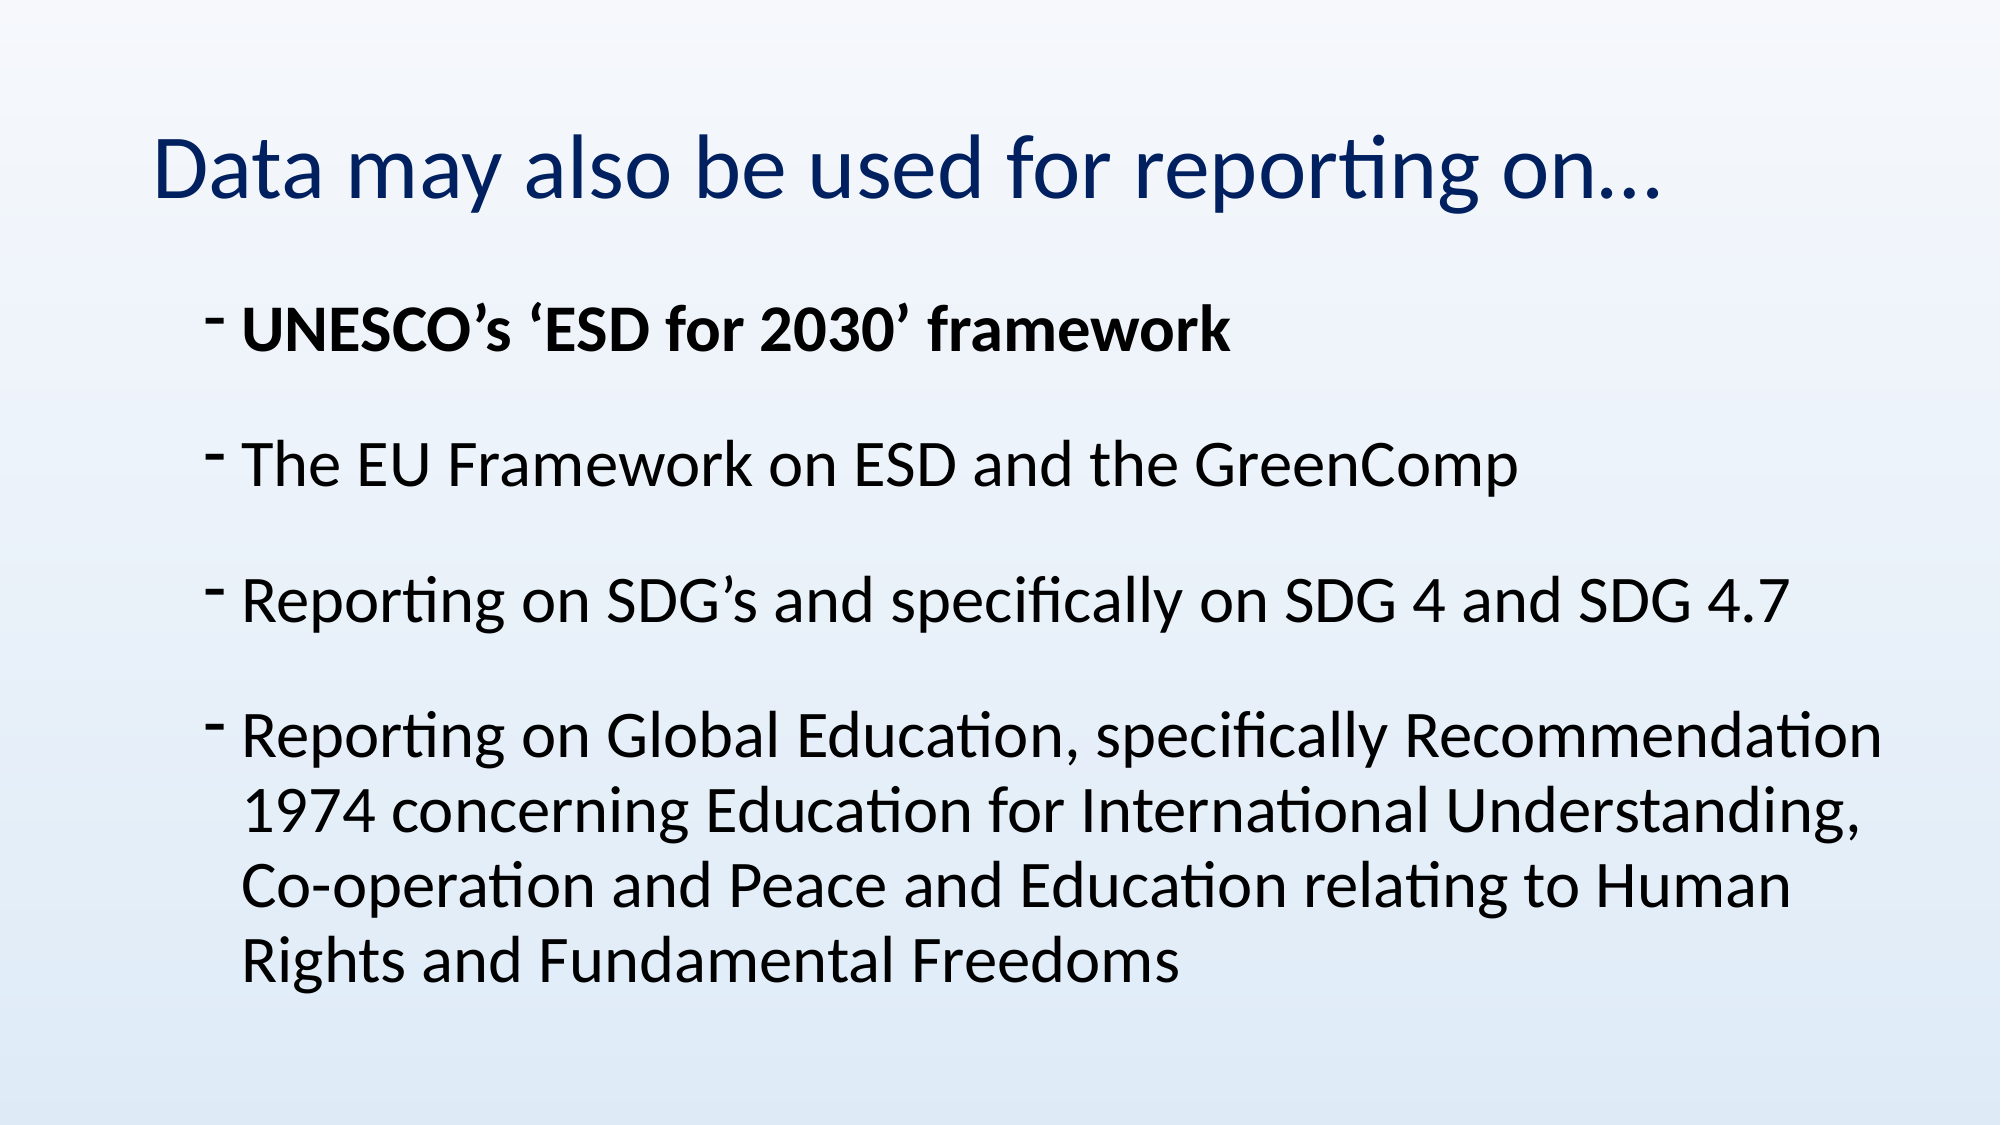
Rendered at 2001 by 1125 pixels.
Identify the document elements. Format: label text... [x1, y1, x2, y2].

title Data may also be used for reporting on… [137, 59, 1863, 278]
list UNESCO’s ‘ESD for 2030’ framework The EU Framework on ESD and the GreenComp Reporting on SDG’s and specifically on SDG 4 and SDG 4.7 Reporting on Global Education, specifically Recommendation 1974 concerning Education for International Understanding, Co-operation and Peace and Education relating to Human Rights and Fundamental Freedoms [113, 332, 1936, 1047]
